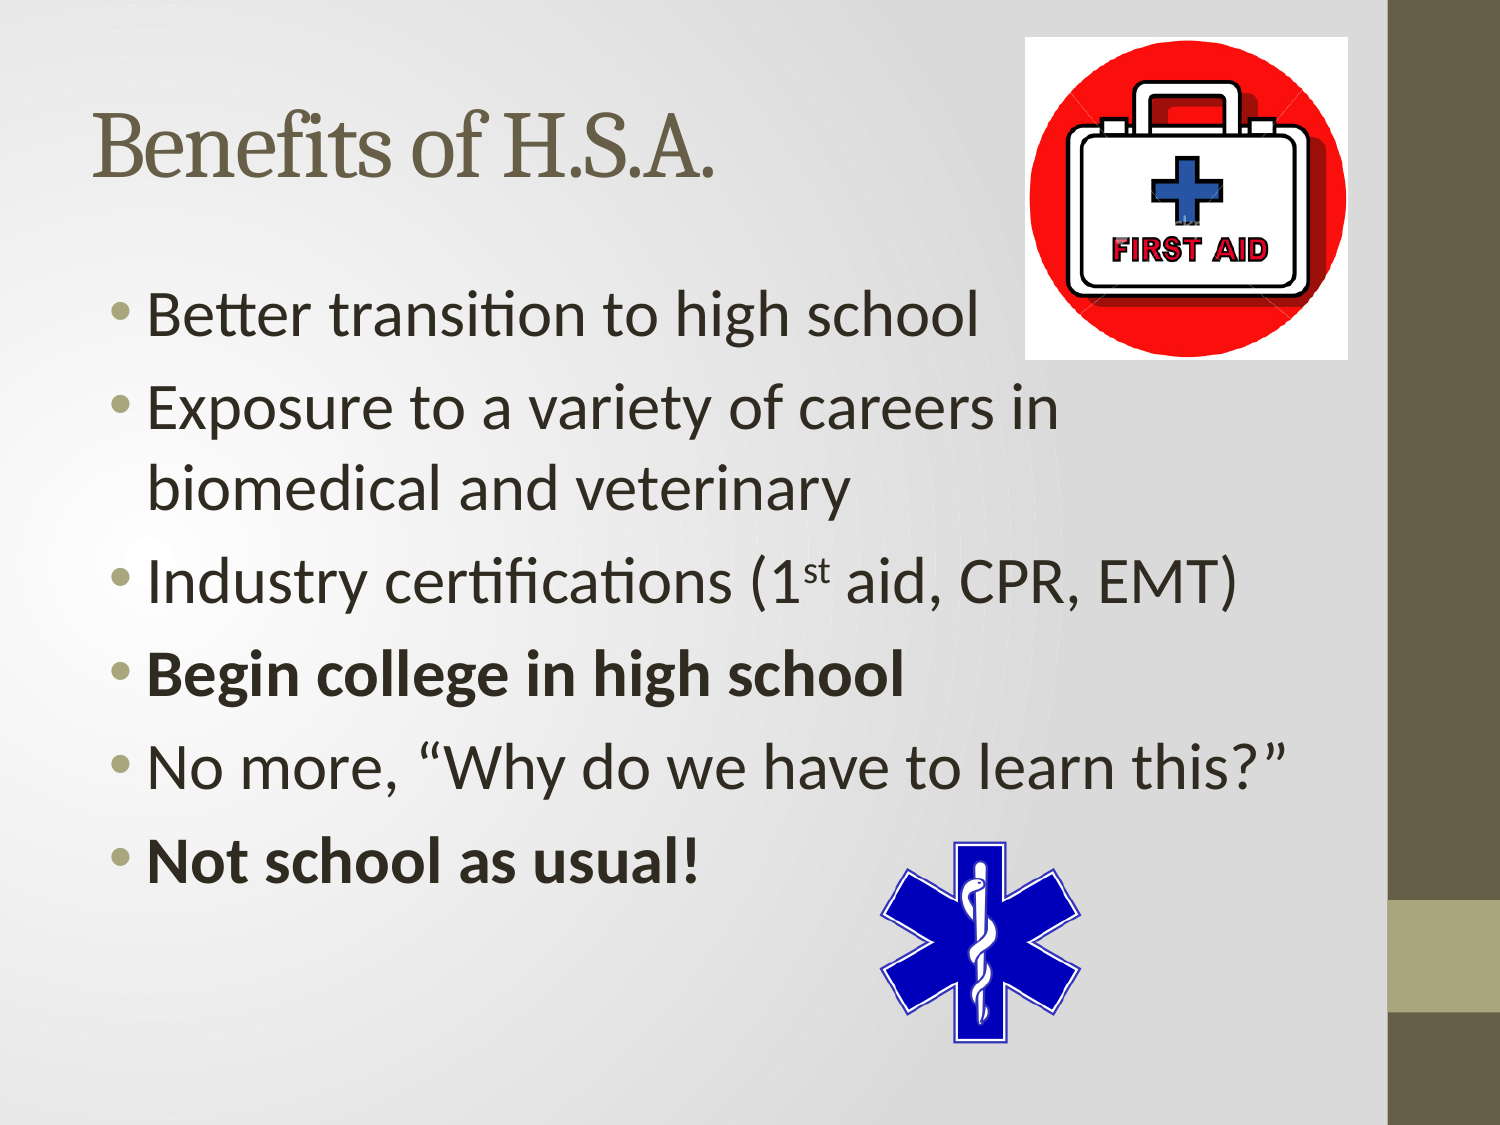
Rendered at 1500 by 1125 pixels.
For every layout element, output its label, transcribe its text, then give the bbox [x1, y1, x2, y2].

list Better transition to high school Exposure to a variety of careers in biomedical and veterinary Industry certifications (1st aid, CPR, EMT) Begin college in high school No more, “Why do we have to learn this?” Not school as usual! [74, 262, 1326, 1051]
picture [874, 836, 1085, 1048]
picture [1024, 36, 1348, 361]
title Benefits of H.S.A. [75, 45, 1021, 233]
